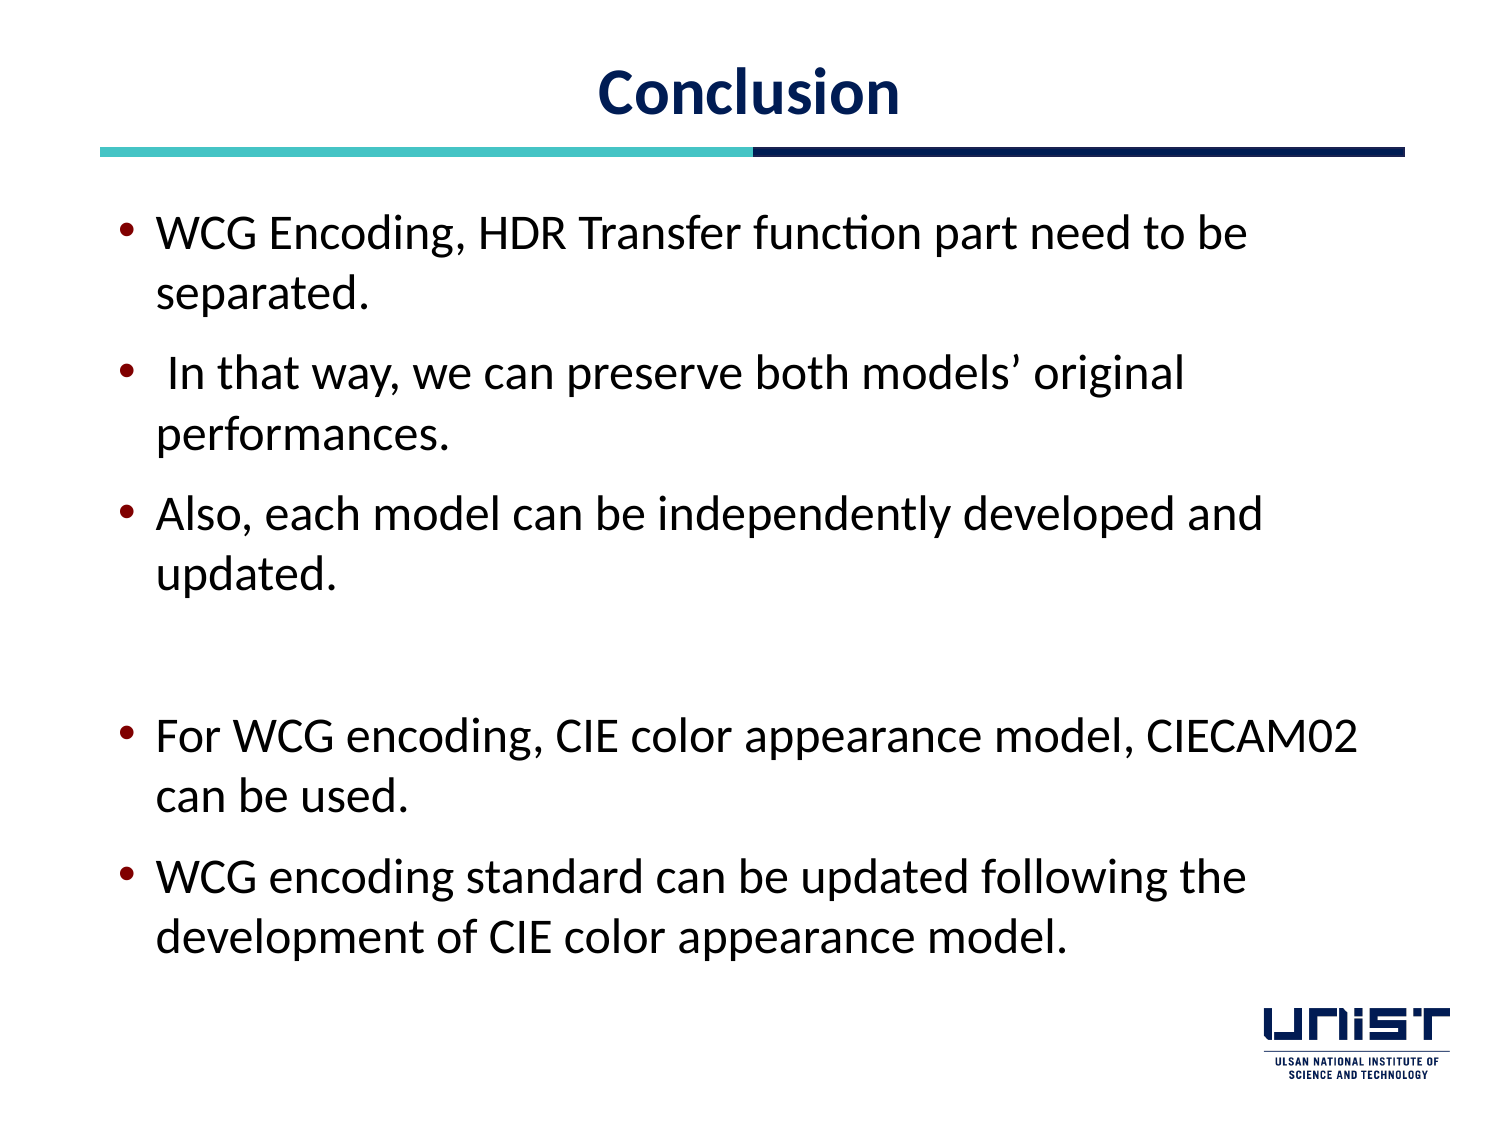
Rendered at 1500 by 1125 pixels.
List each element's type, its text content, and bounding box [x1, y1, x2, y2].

list WCG Encoding, HDR Transfer function part need to be separated. In that way, we can preserve both models’ original performances. Also, each model can be independently developed and updated. For WCG encoding, CIE color appearance model, CIECAM02 can be used. WCG encoding standard can be updated following the development of CIE color appearance model. [103, 191, 1397, 1040]
picture [1261, 1003, 1454, 1082]
title Conclusion [103, 24, 1397, 147]
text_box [100, 148, 1404, 156]
title Conclusion [103, 157, 1397, 163]
